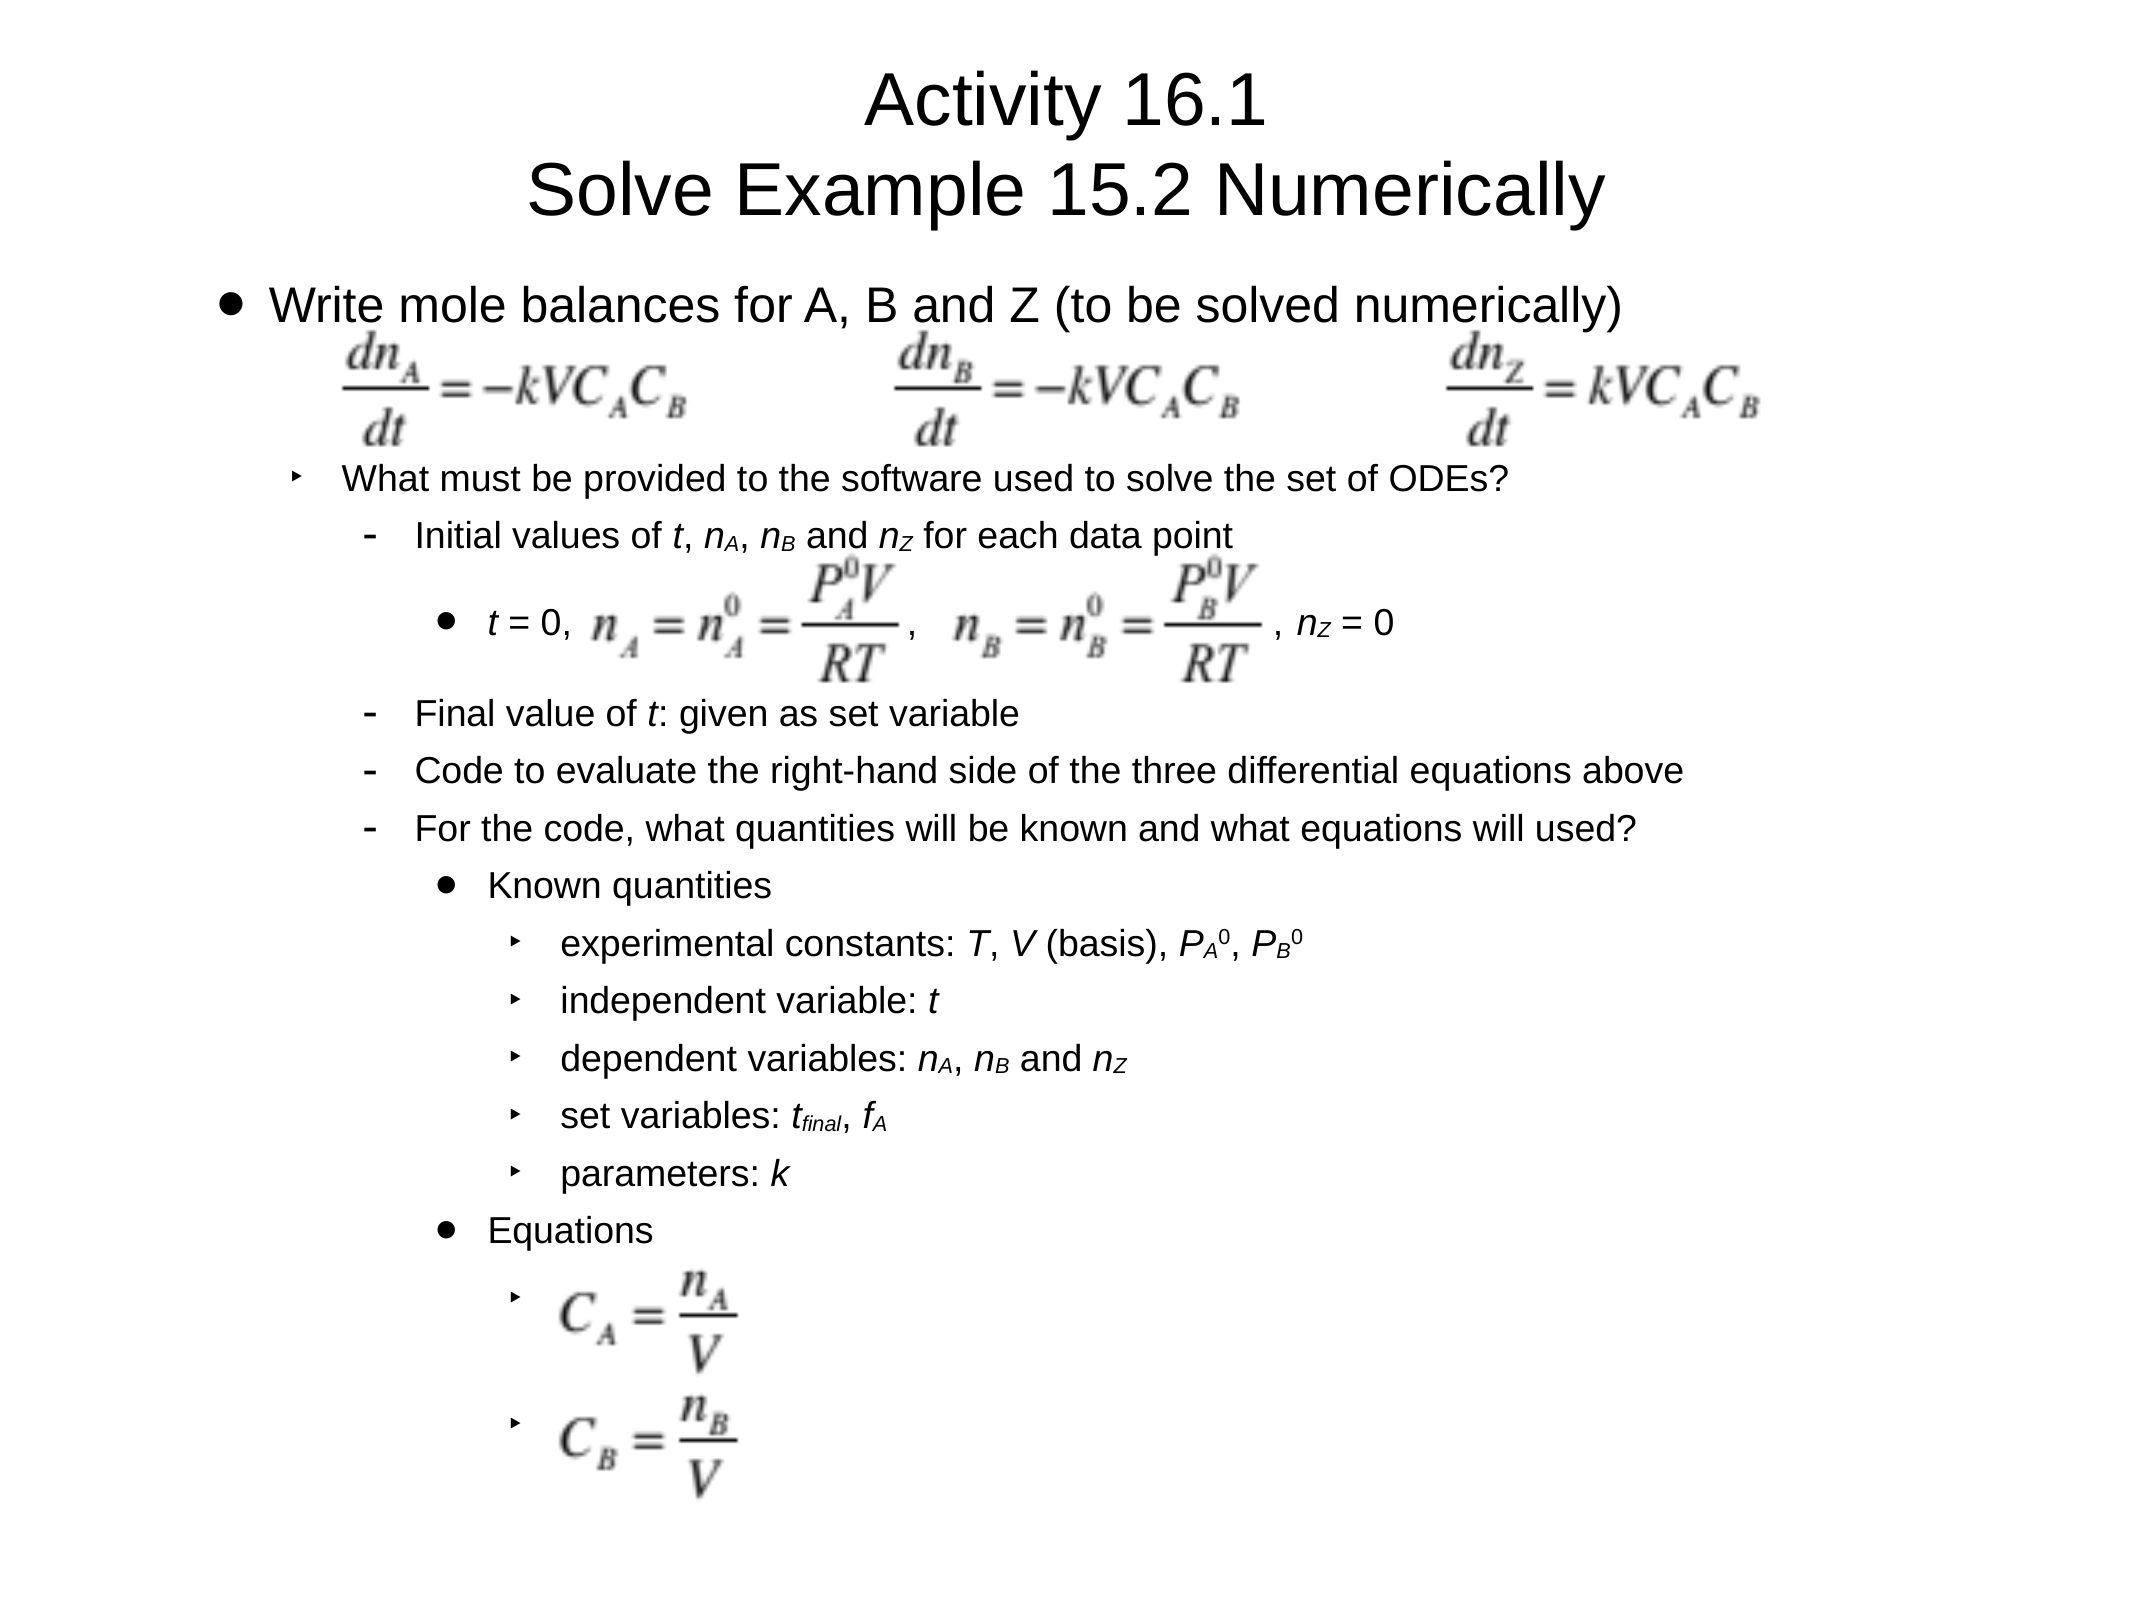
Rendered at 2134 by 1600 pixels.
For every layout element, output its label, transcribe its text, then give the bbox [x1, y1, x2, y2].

list Write mole balances for A, B and Z (to be solved numerically) What must be provided to the software used to solve the set of ODEs? Initial values of t, nA, nB and nZ for each data point t = 0, , , nZ = 0 Final value of t: given as set variable Code to evaluate the right-hand side of the three differential equations above For the code, what quantities will be known and what equations will used? Known quantities experimental constants: T, V (basis), PA0, PB0 independent variable: t dependent variables: nA, nB and nZ set variables: tfinal, fA parameters: k Equations [208, 264, 1925, 1463]
picture [585, 541, 904, 691]
picture [553, 1245, 742, 1507]
picture [337, 318, 691, 455]
picture [947, 541, 1267, 691]
picture [1441, 318, 1765, 455]
title Activity 16.1 Solve Example 15.2 Numerically [208, 41, 1925, 250]
picture [889, 318, 1243, 455]
